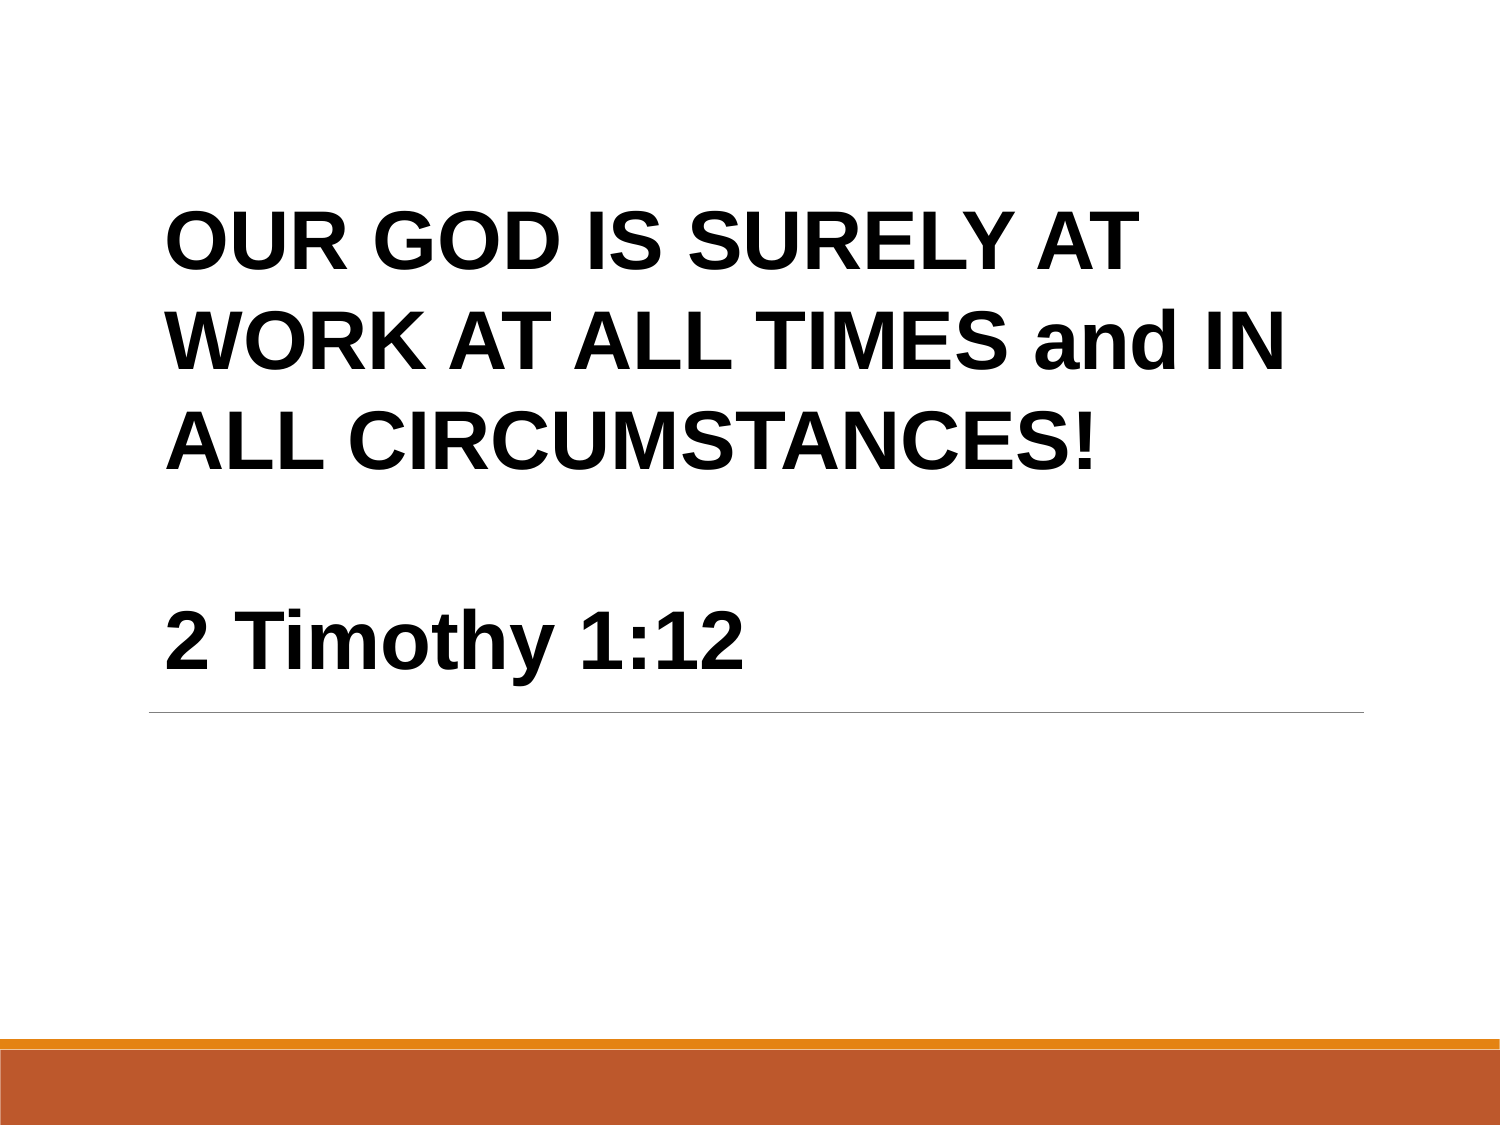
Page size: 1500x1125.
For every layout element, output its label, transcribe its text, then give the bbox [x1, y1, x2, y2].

text_box OUR GOD IS SURELY AT WORK AT ALL TIMES and IN ALL CIRCUMSTANCES! 2 Timothy 1:12 [150, 178, 1388, 694]
